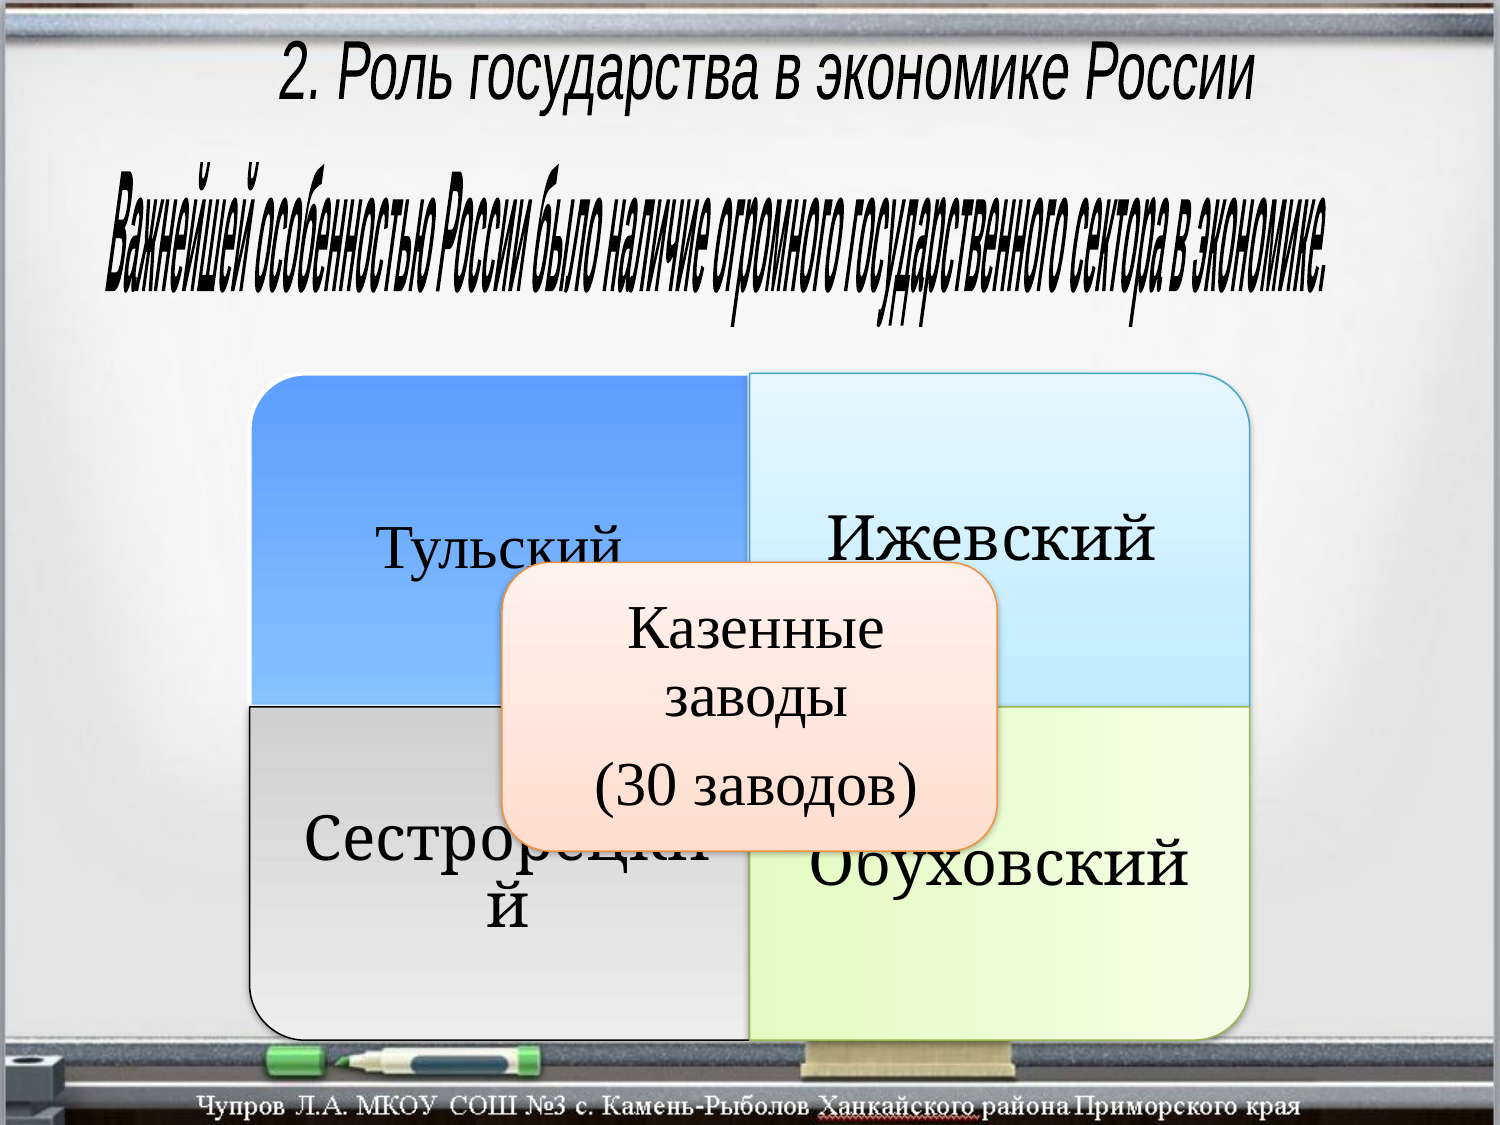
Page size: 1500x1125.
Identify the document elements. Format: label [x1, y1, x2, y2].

picture [0, 0, 1500, 1125]
text_box [249, 373, 1250, 1041]
